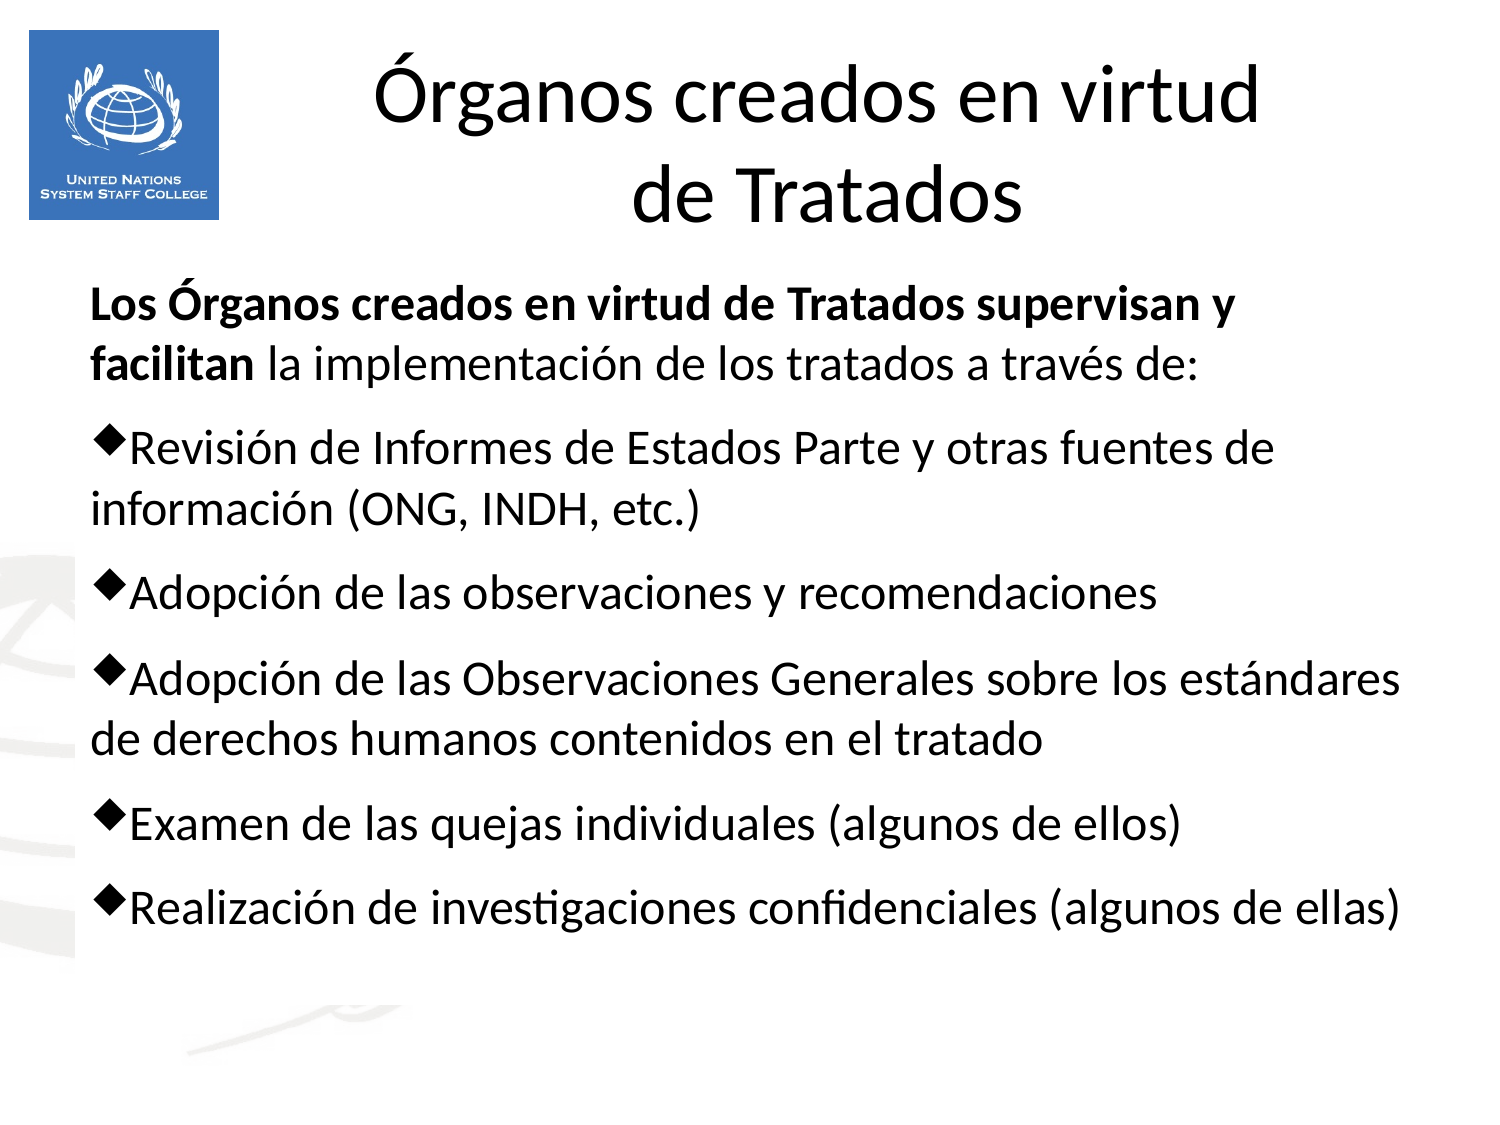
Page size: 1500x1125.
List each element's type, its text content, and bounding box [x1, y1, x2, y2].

title Órganos creados en virtud de Tratados [229, 44, 1426, 233]
picture [29, 30, 219, 220]
list Los Órganos creados en virtud de Tratados supervisan y facilitan la implementación de los tratados a través de: Revisión de Informes de Estados Parte y otras fuentes de información (ONG, INDH, etc.) Adopción de las observaciones y recomendaciones Adopción de las Observaciones Generales sobre los estándares de derechos humanos contenidos en el tratado Examen de las quejas individuales (algunos de ellos) Realización de investigaciones confidenciales (algunos de ellas) [74, 262, 1426, 1006]
